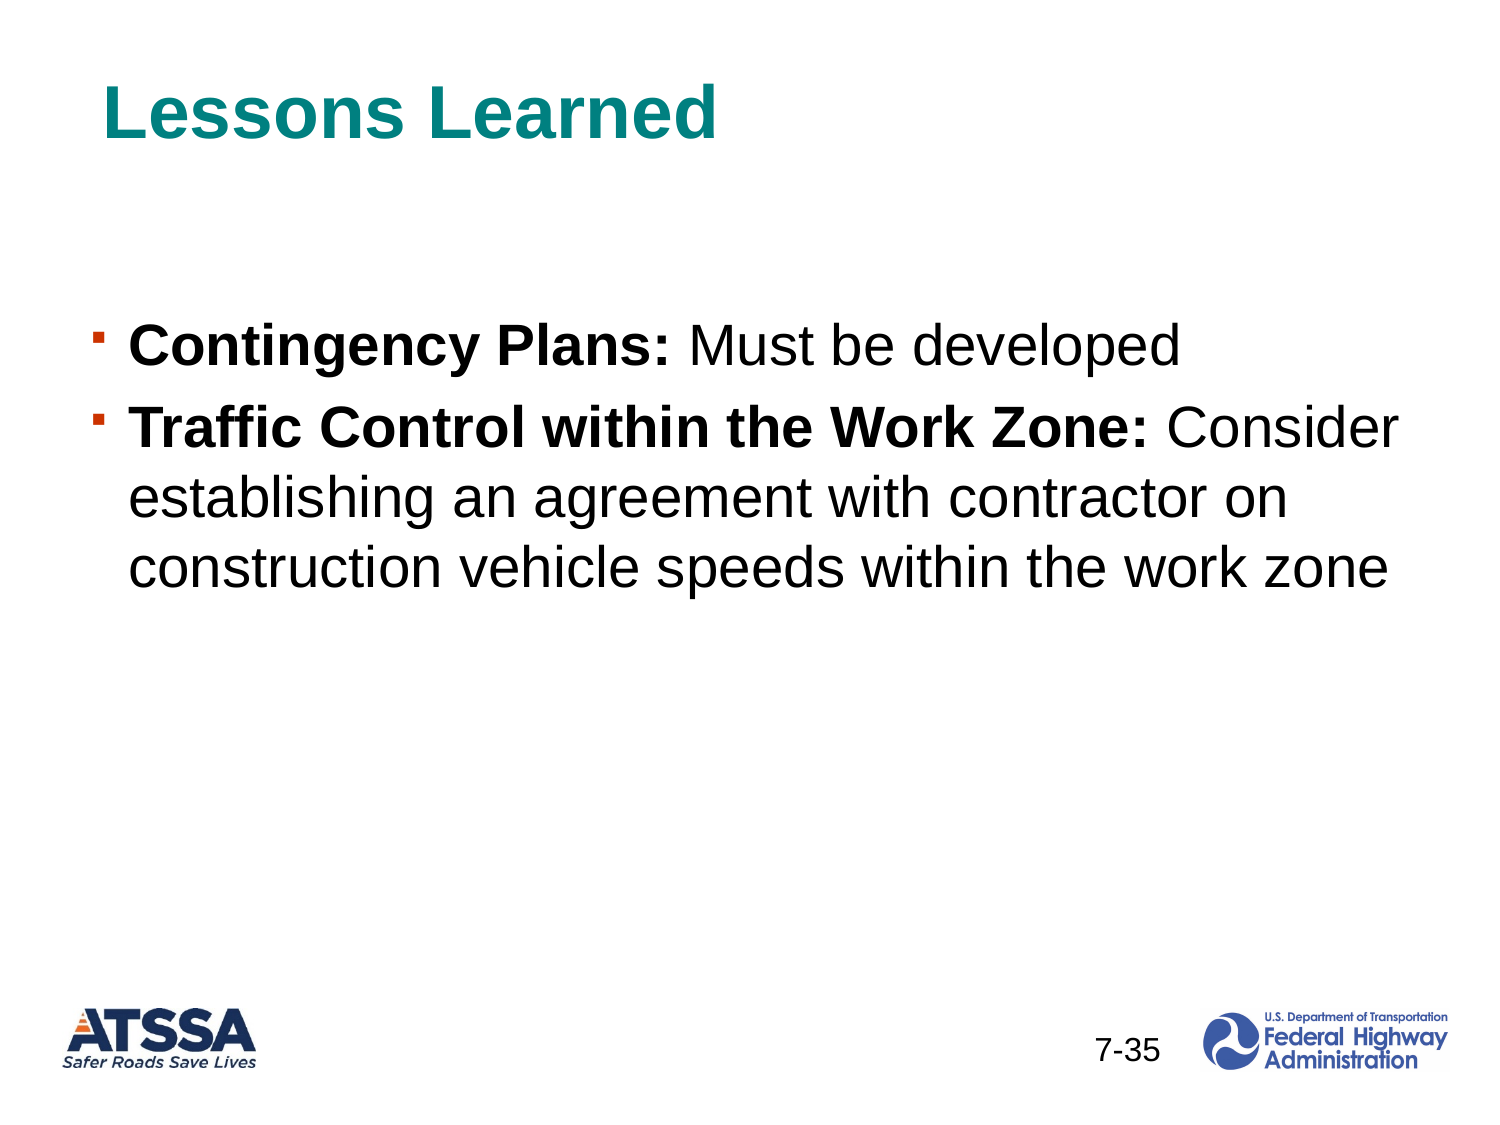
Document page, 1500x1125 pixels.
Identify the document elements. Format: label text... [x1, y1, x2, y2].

list Contingency Plans: Must be developed Traffic Control within the Work Zone: Consider establishing an agreement with contractor on construction vehicle speeds within the work zone [74, 299, 1451, 1001]
title Lessons Learned [87, 0, 1500, 218]
picture [1200, 1008, 1450, 1072]
picture [62, 1008, 256, 1068]
